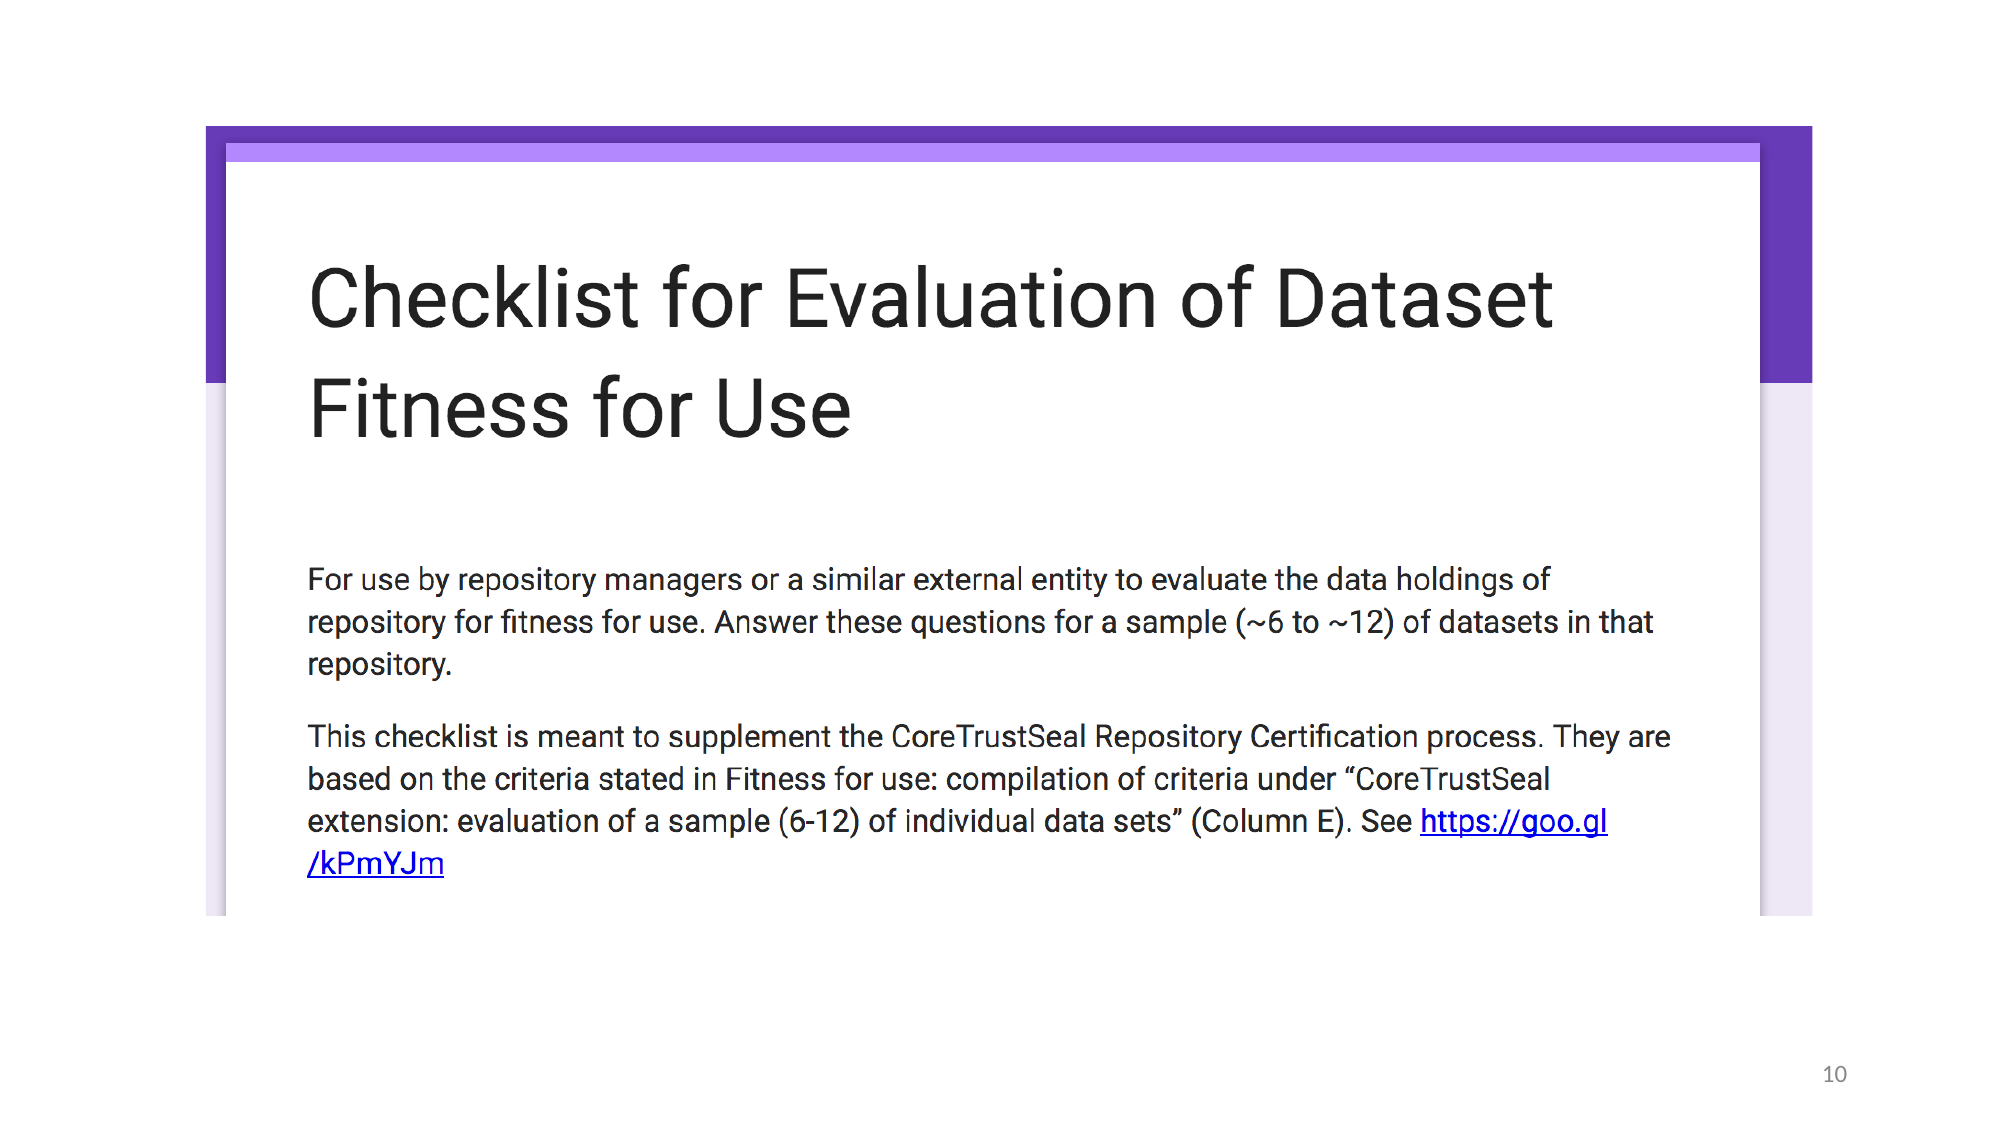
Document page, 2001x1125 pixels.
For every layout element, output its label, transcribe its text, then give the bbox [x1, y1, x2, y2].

picture [205, 126, 1813, 916]
slide_number 10 [1412, 1042, 1863, 1103]
